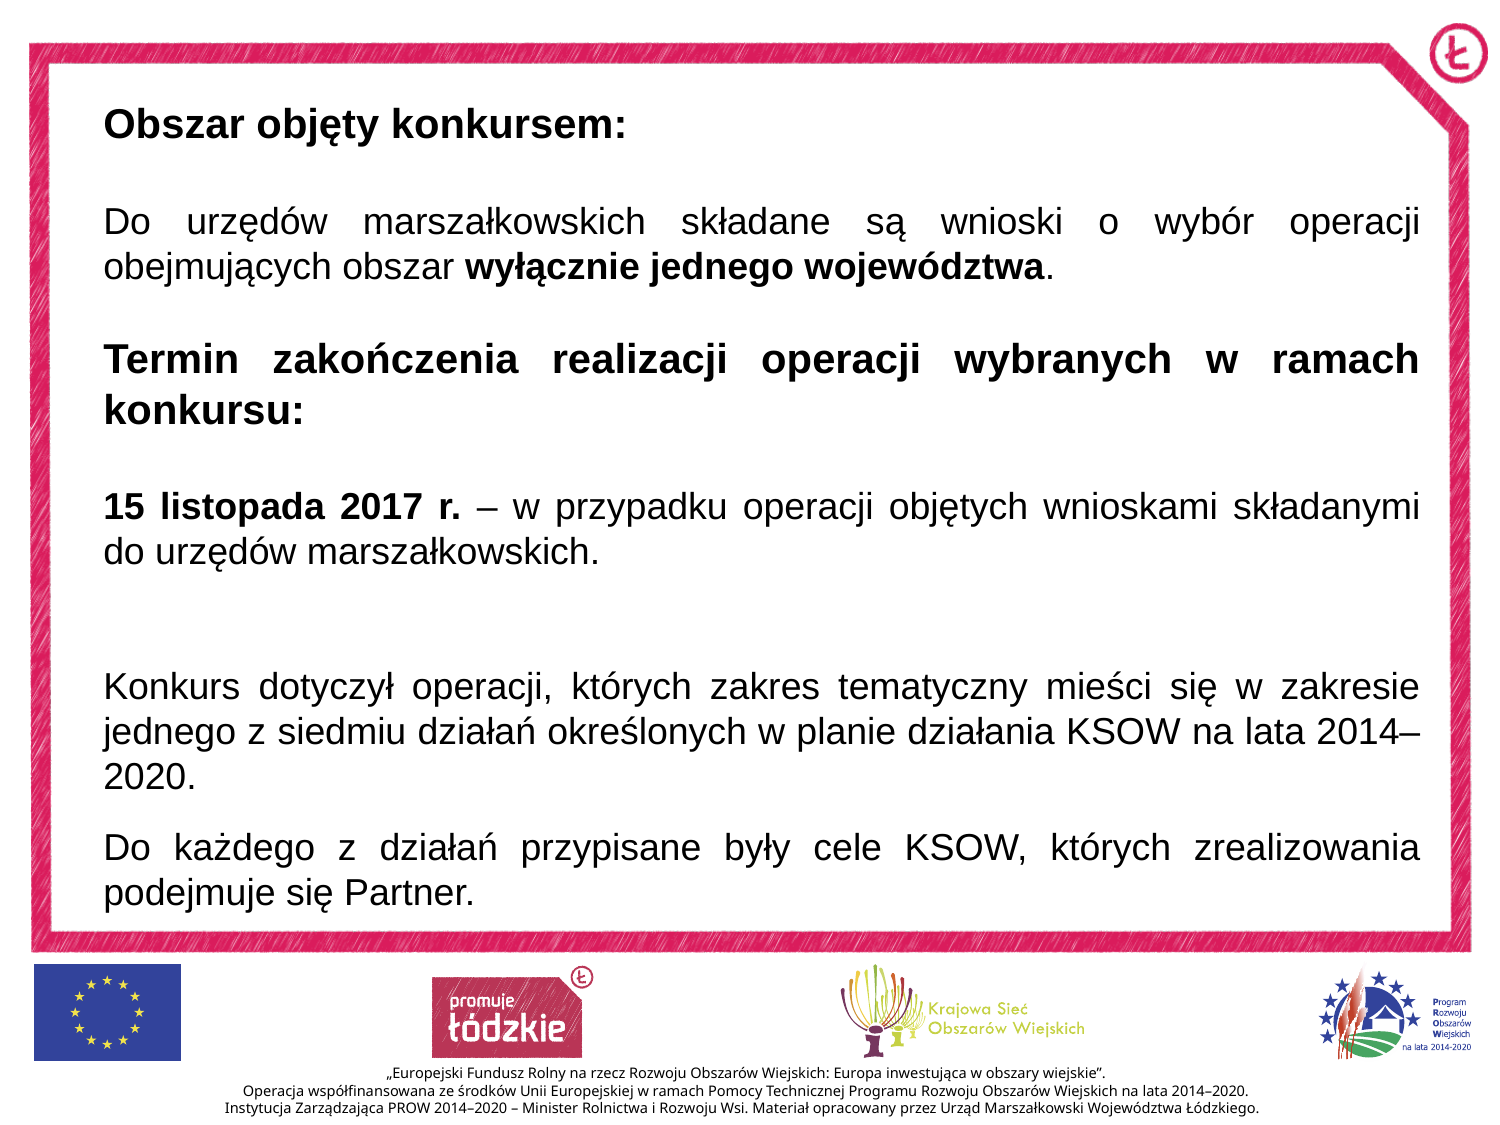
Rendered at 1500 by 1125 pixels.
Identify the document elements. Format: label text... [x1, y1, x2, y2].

text_box „Europejski Fundusz Rolny na rzecz Rozwoju Obszarów Wiejskich: Europa inwestująca w obszary wiejskie”. Operacja współfinansowana ze środków Unii Europejskiej w ramach Pomocy Technicznej Programu Rozwoju Obszarów Wiejskich na lata 2014–2020. Instytucja Zarządzająca PROW 2014–2020 – Minister Rolnictwa i Rozwoju Wsi. Materiał opracowany przez Urząd Marszałkowski Województwa Łódzkiego. [209, 1071, 1283, 1124]
picture [32, 959, 1474, 1063]
picture [29, 23, 1489, 953]
